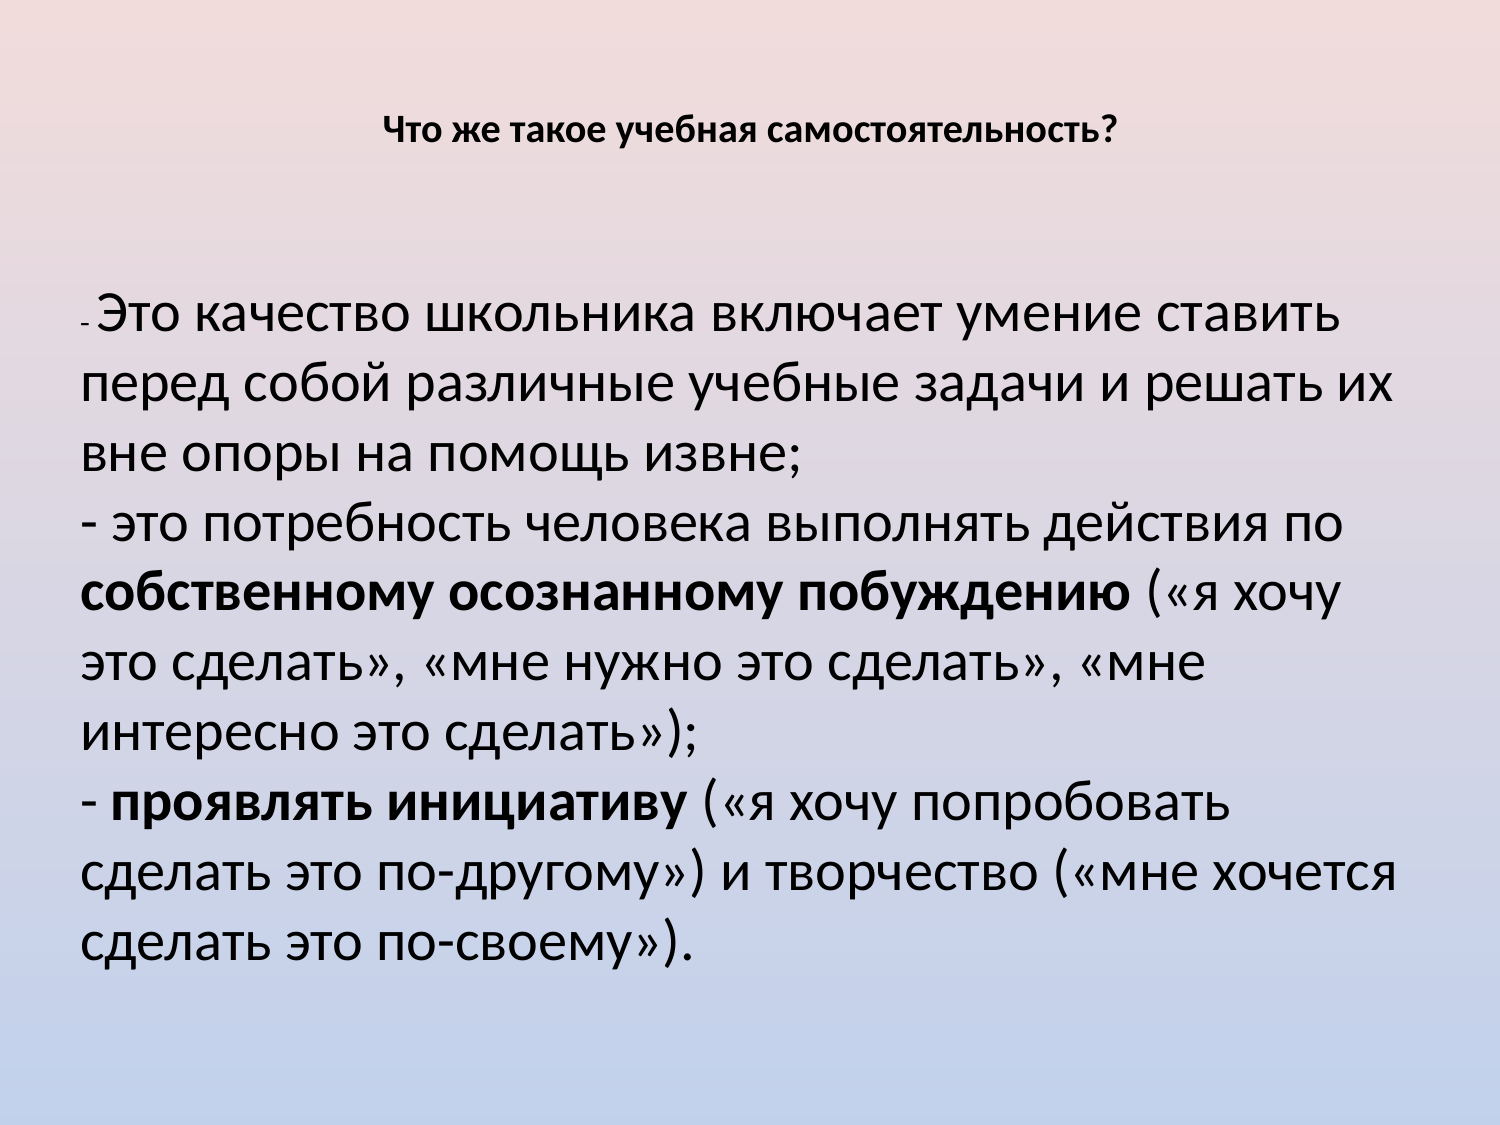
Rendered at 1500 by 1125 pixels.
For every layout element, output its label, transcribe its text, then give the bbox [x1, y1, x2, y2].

text_box - Это качество школьника включает умение ставить перед собой различные учебные задачи и решать их вне опоры на помощь извне; - это потребность человека выполнять действия по собственному осознанному побуждению («я хочу это сделать», «мне нужно это сделать», «мне интересно это сделать»); - проявлять инициативу («я хочу попробовать сделать это по-другому») и творчество («мне хочется сделать это по-своему»). [64, 265, 1447, 1050]
title Что же такое учебная самостоятельность? [76, 45, 1425, 209]
